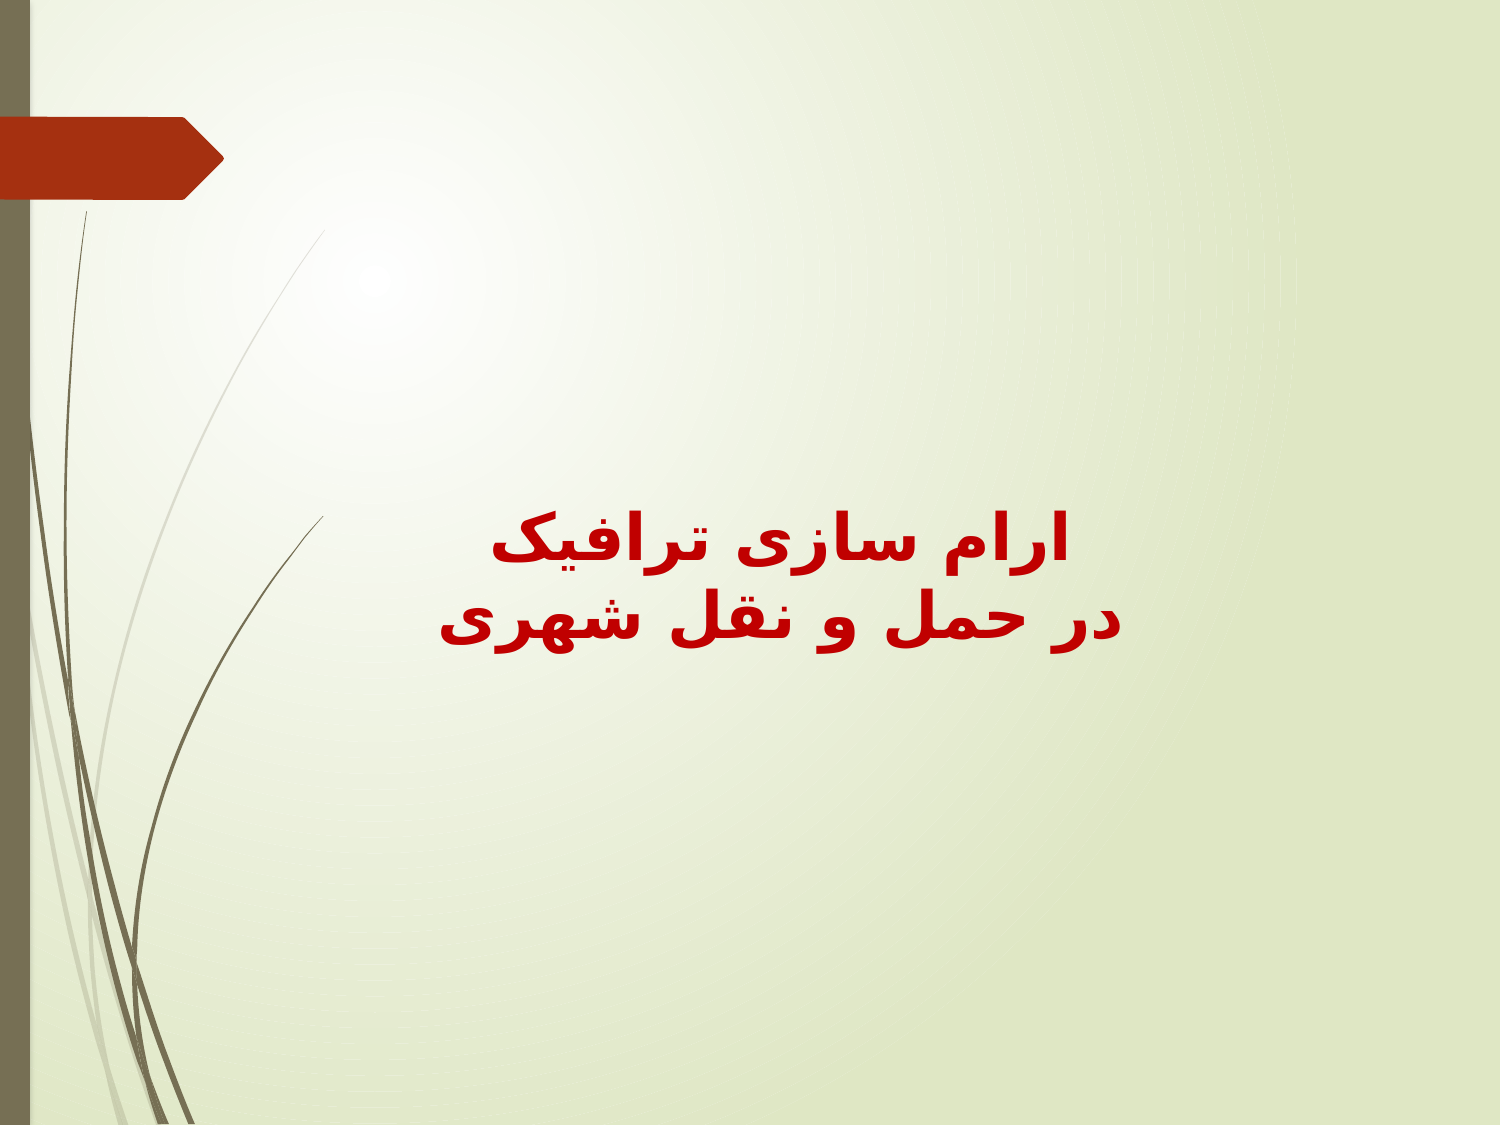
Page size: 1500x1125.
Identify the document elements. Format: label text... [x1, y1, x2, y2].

title ارام سازی ترافیک در حمل و نقل شهری [30, 487, 1500, 661]
